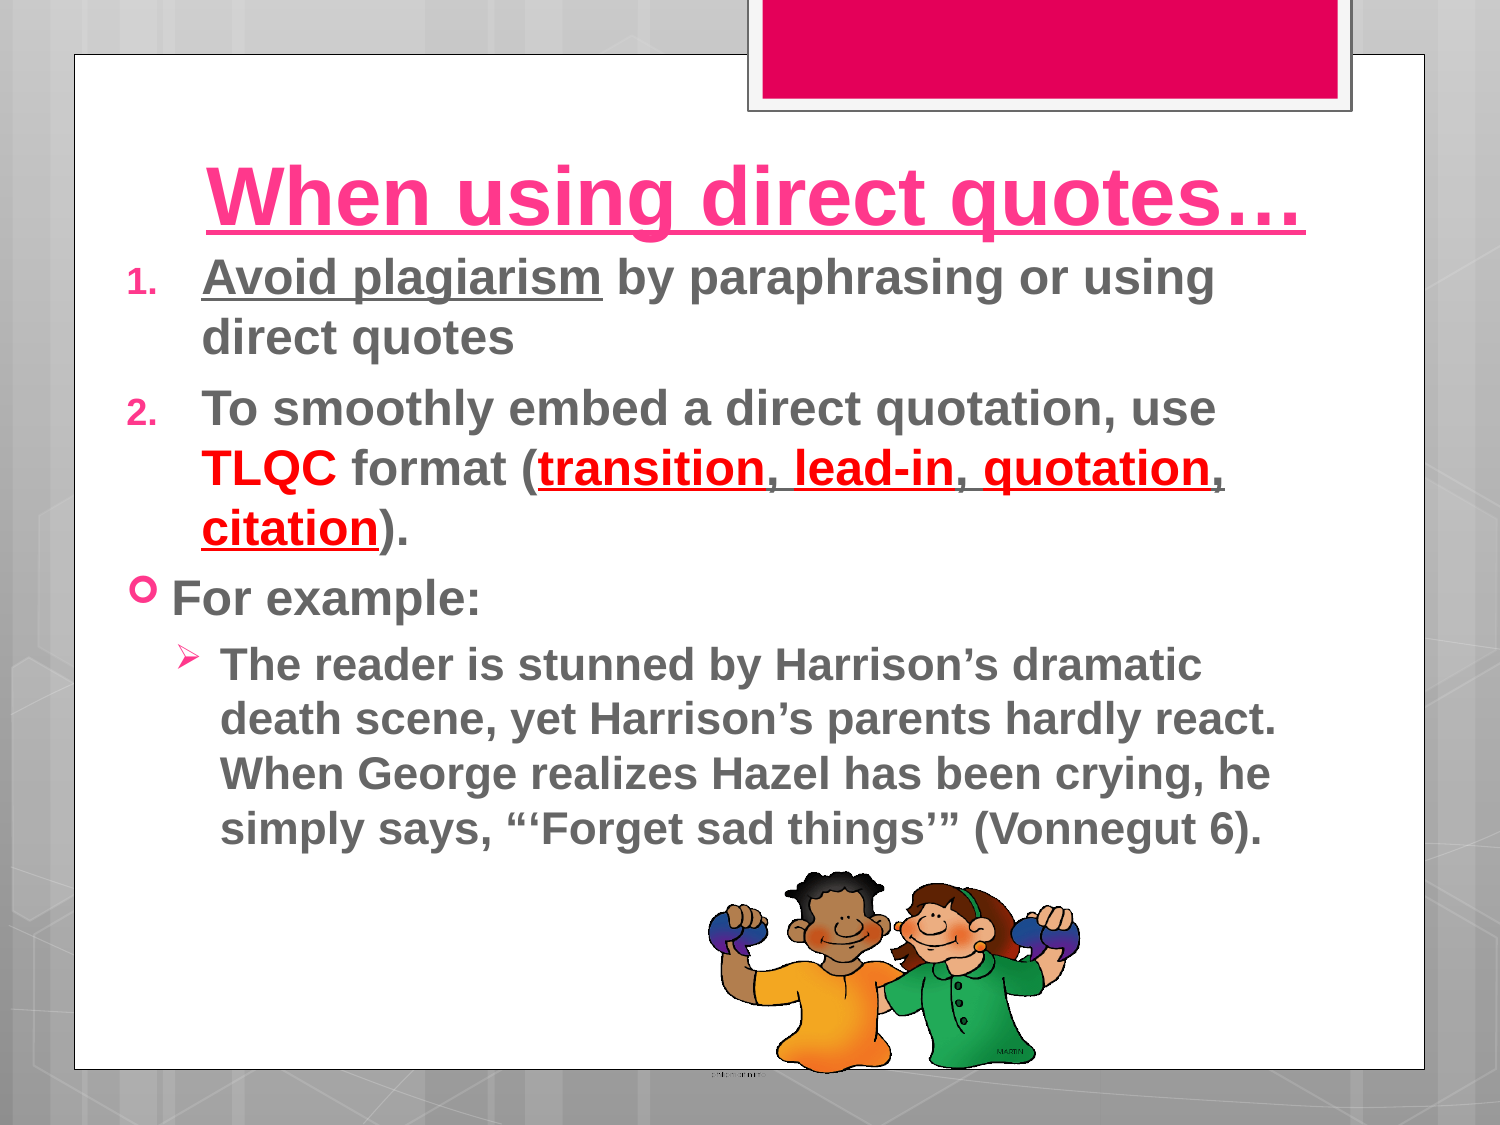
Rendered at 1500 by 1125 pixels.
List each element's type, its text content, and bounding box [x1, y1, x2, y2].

list Avoid plagiarism by paraphrasing or using direct quotes To smoothly embed a direct quotation, use TLQC format (transition, lead-in, quotation, citation). For example: The reader is stunned by Harrison’s dramatic death scene, yet Harrison’s parents hardly react. When George realizes Hazel has been crying, he simply says, “‘Forget sad things’” (Vonnegut 6). [99, 237, 1350, 1038]
picture [699, 862, 1091, 1082]
title When using direct quotes… [99, 62, 1413, 250]
